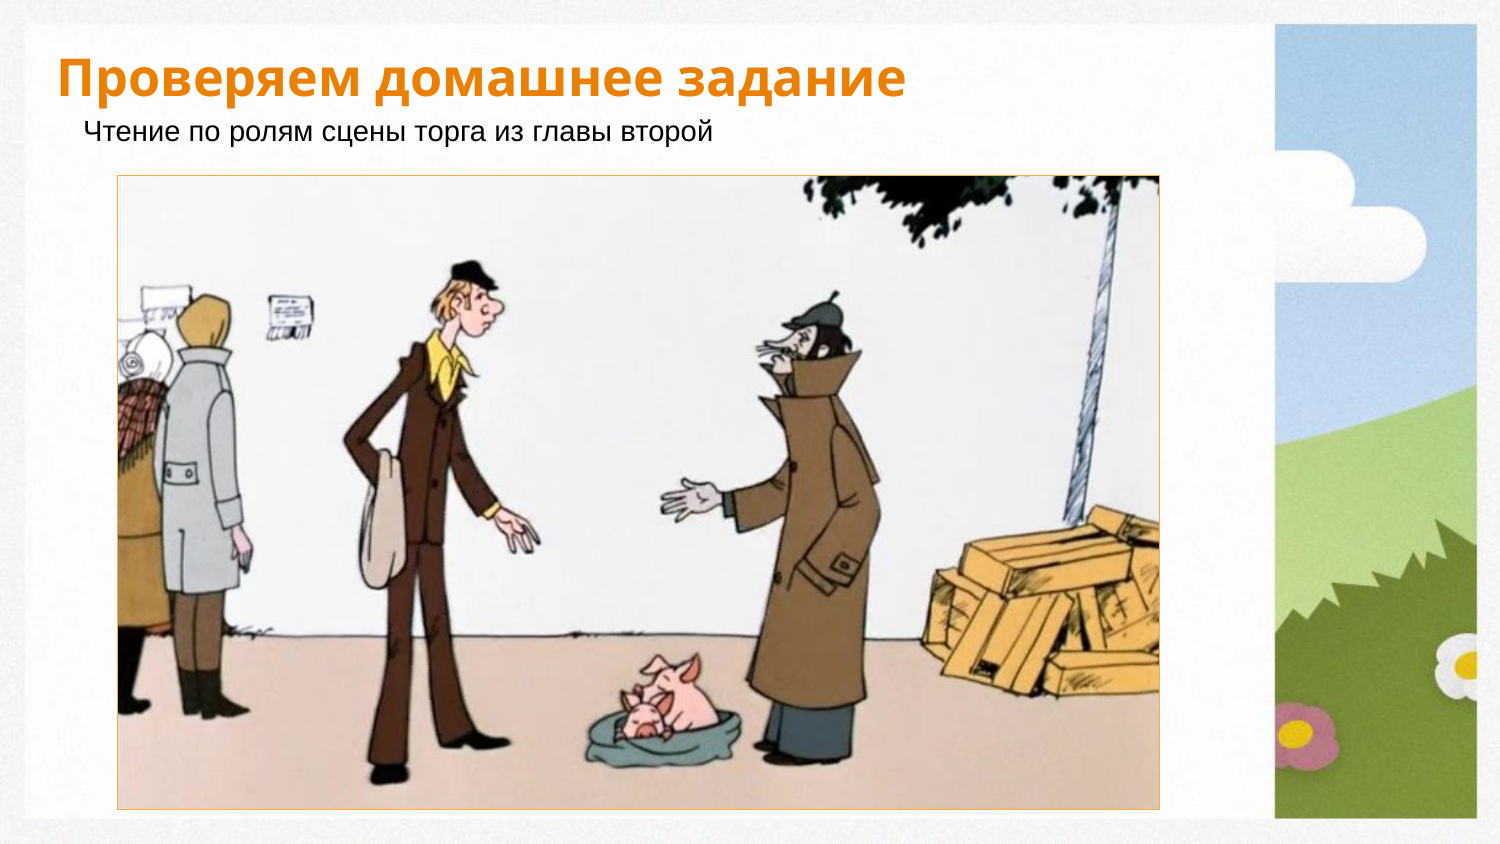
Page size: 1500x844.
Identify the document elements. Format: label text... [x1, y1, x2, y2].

text_box Чтение по ролям сцены торга из главы второй [46, 105, 750, 156]
title Проверяем домашнее задание [41, 29, 1167, 189]
picture [0, 0, 1500, 844]
